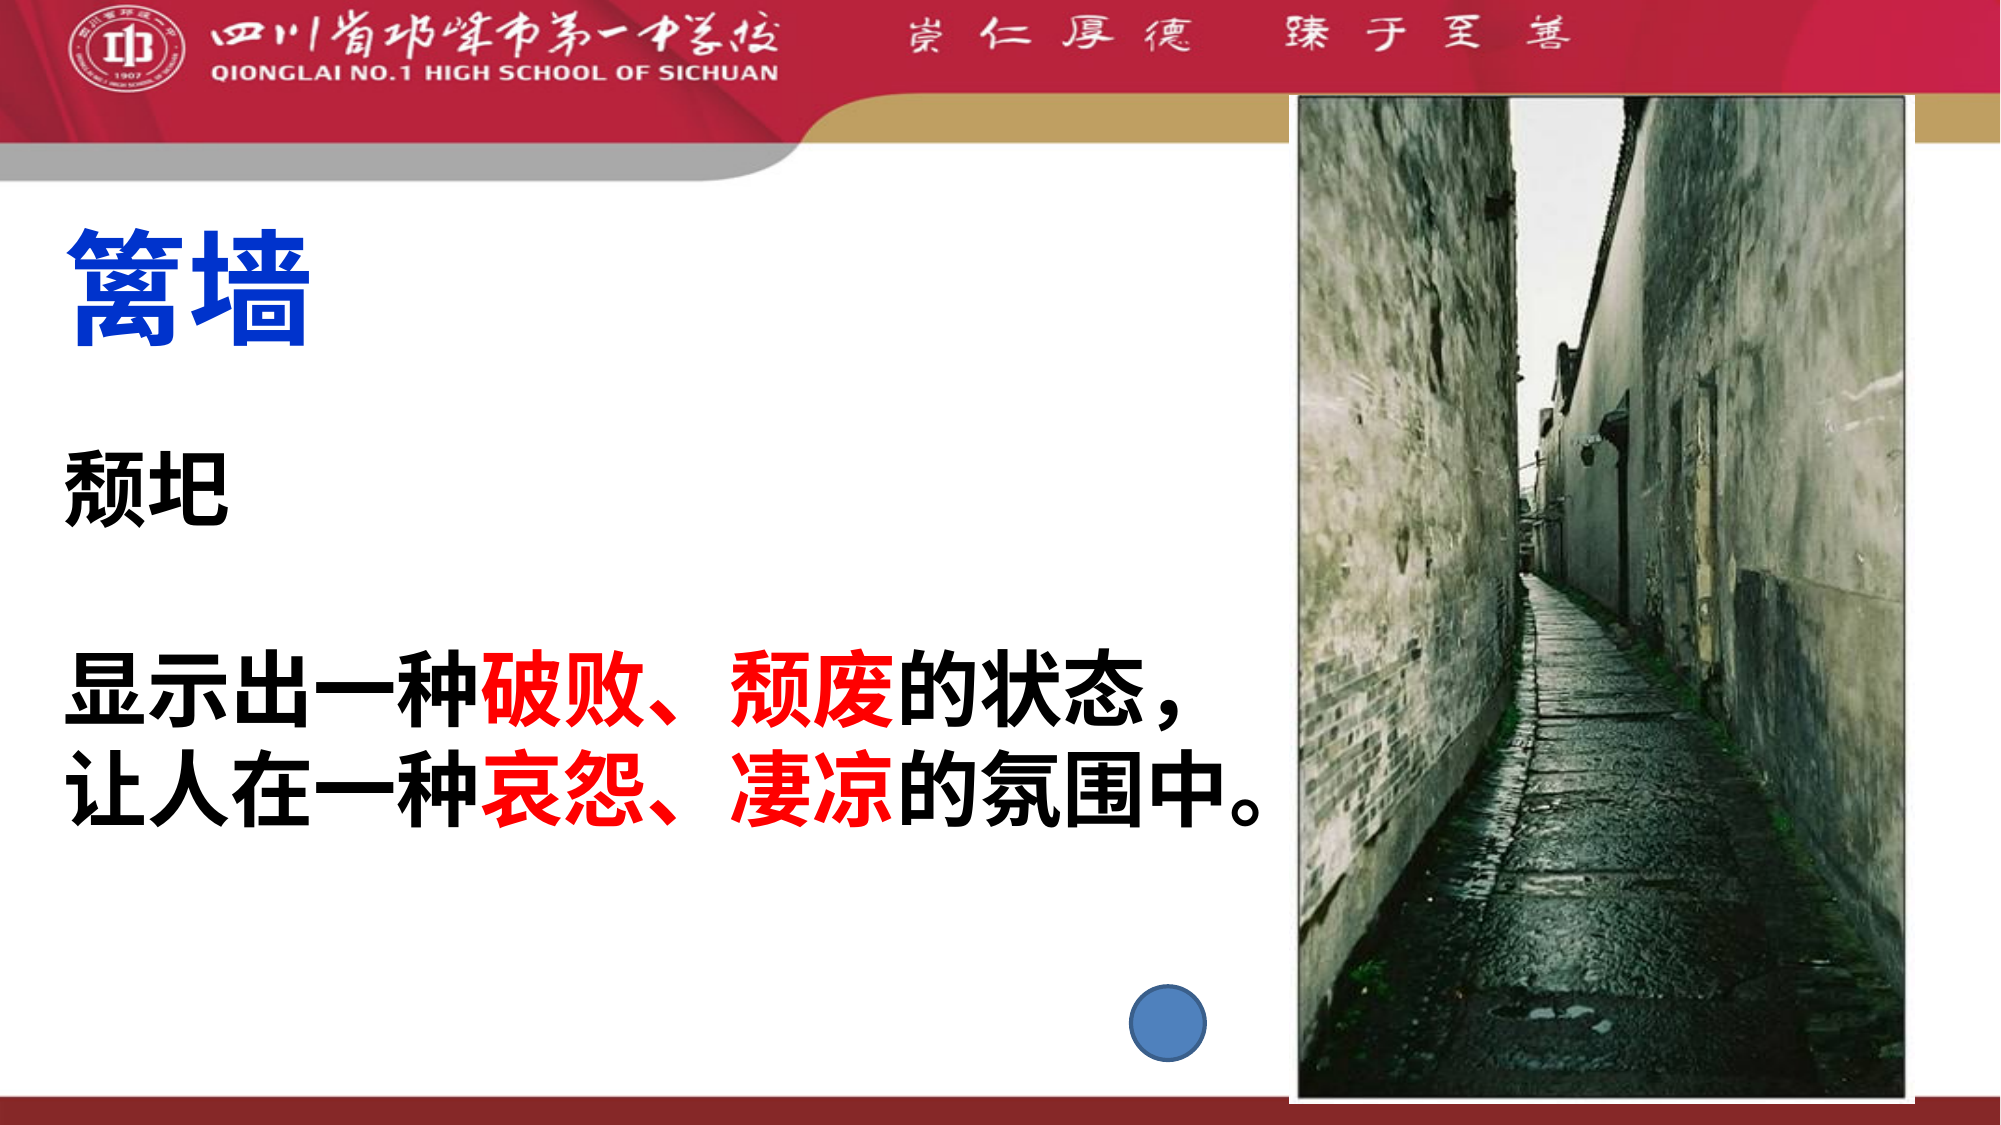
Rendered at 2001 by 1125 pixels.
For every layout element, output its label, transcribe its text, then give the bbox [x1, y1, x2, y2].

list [1289, 95, 1915, 1105]
text_box 颓圯 显示出一种破败、颓废的状态，让人在一种哀怨、凄凉的氛围中。 [48, 429, 1253, 845]
picture [0, 0, 2001, 1125]
text_box [1128, 984, 1207, 1063]
text_box 篱墙 [48, 203, 456, 368]
